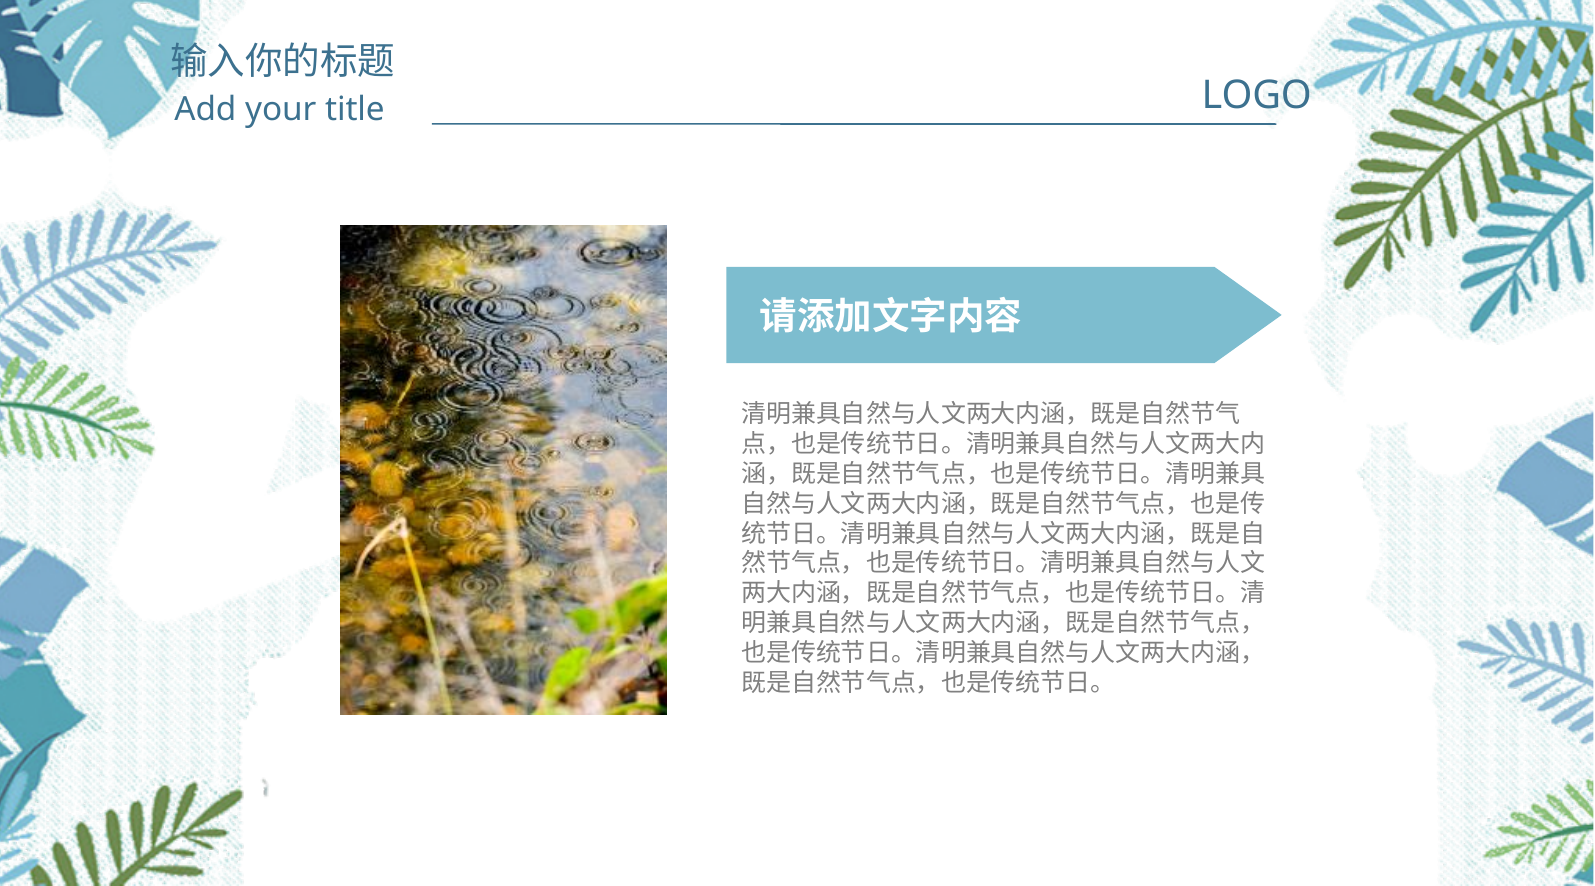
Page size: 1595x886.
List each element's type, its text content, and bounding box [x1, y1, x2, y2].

picture [0, 0, 1594, 886]
text_box [726, 266, 1282, 364]
text_box 请添加文字内容 [759, 292, 1131, 338]
text_box 清明兼具自然与人文两大内涵，既是自然节气点，也是传统节日。清明兼具自然与人文两大内涵，既是自然节气点，也是传统节日。清明兼具自然与人文两大内涵，既是自然节气点，也是传统节日。清明兼具自然与人文两大内涵，既是自然节气点，也是传统节日。清明兼具自然与人文两大内涵，既是自然节气点，也是传统节日。清明兼具自然与人文两大内涵，既是自然节气点，也是传统节日。清明兼具自然与人文两大内涵，既是自然节气点，也是传统节日。 [726, 389, 1282, 734]
